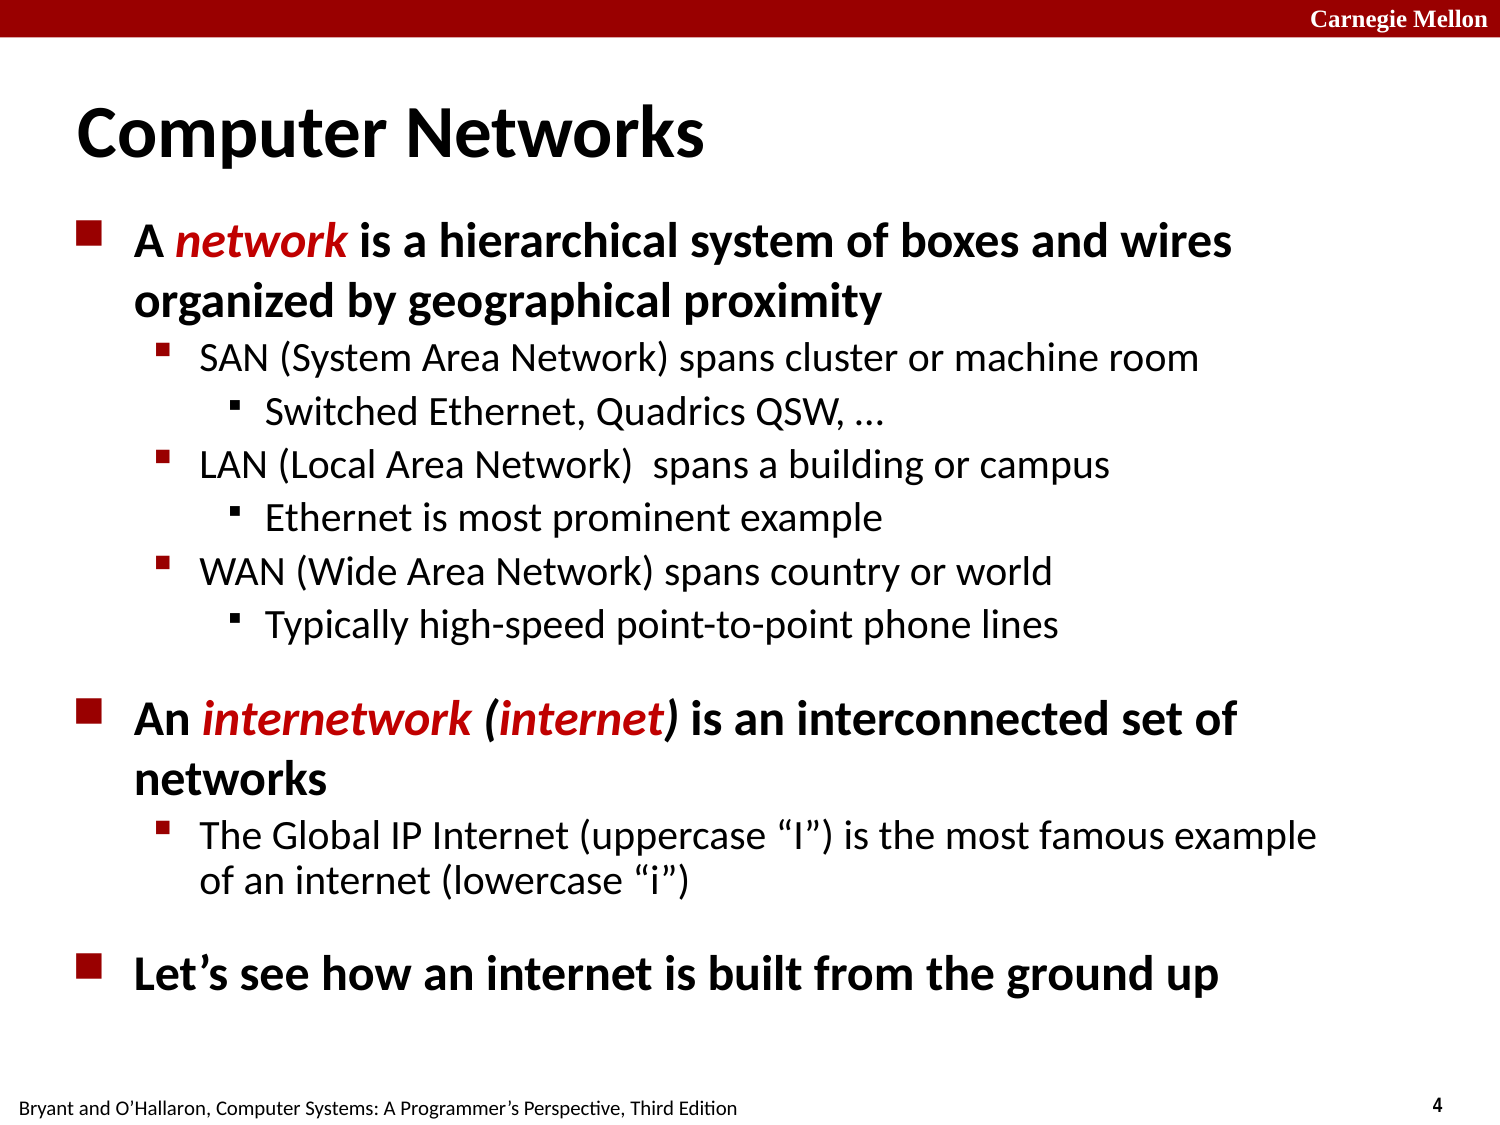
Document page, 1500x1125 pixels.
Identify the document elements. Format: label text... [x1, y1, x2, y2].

list A network is a hierarchical system of boxes and wires organized by geographical proximity SAN (System Area Network) spans cluster or machine room Switched Ethernet, Quadrics QSW, … LAN (Local Area Network) spans a building or campus Ethernet is most prominent example WAN (Wide Area Network) spans country or world Typically high-speed point-to-point phone lines An internetwork (internet) is an interconnected set of networks The Global IP Internet (uppercase “I”) is the most famous example of an internet (lowercase “i”) Let’s see how an internet is built from the ground up [62, 199, 1358, 1016]
title Computer Networks [62, 80, 1117, 176]
